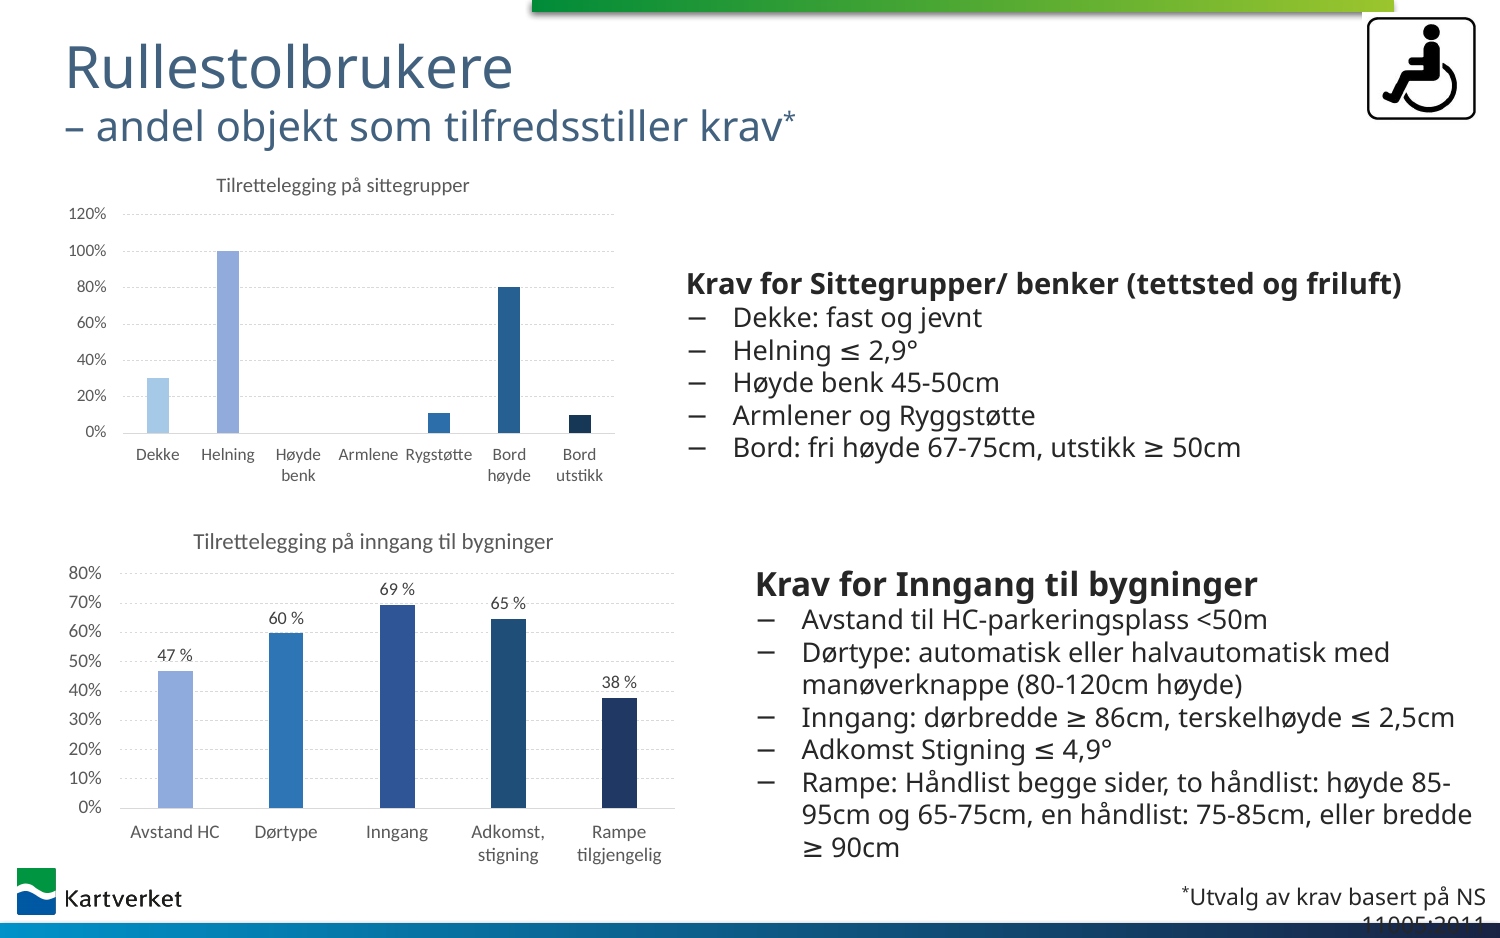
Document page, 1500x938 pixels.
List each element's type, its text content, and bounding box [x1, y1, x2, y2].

text_box Krav for Sittegrupper/ benker (tettsted og friluft) Dekke: fast og jevnt Helning ≤ 2,9° Høyde benk 45-50cm Armlener og Ryggstøtte Bord: fri høyde 67-75cm, utstikk ≥ 50cm [670, 258, 1418, 471]
text_box *Utvalg av krav basert på NS 11005:2011 [1068, 873, 1500, 938]
text_box Krav for Inngang til bygninger Avstand til HC-parkeringsplass <50m Dørtype: automatisk eller halvautomatisk med manøverknappe (80-120cm høyde) Inngang: dørbredde ≥ 86cm, terskelhøyde ≤ 2,5cm Adkomst Stigning ≤ 4,9° Rampe: Håndlist begge sider, to håndlist: høyde 85-95cm og 65-75cm, en håndlist: 75-85cm, eller bredde ≥ 90cm [740, 555, 1491, 870]
picture [62, 166, 625, 492]
text_box Rullestolbrukere – andel objekt som tilfredsstiller krav* [49, 25, 1431, 158]
picture [1362, 12, 1481, 126]
picture [62, 520, 686, 874]
